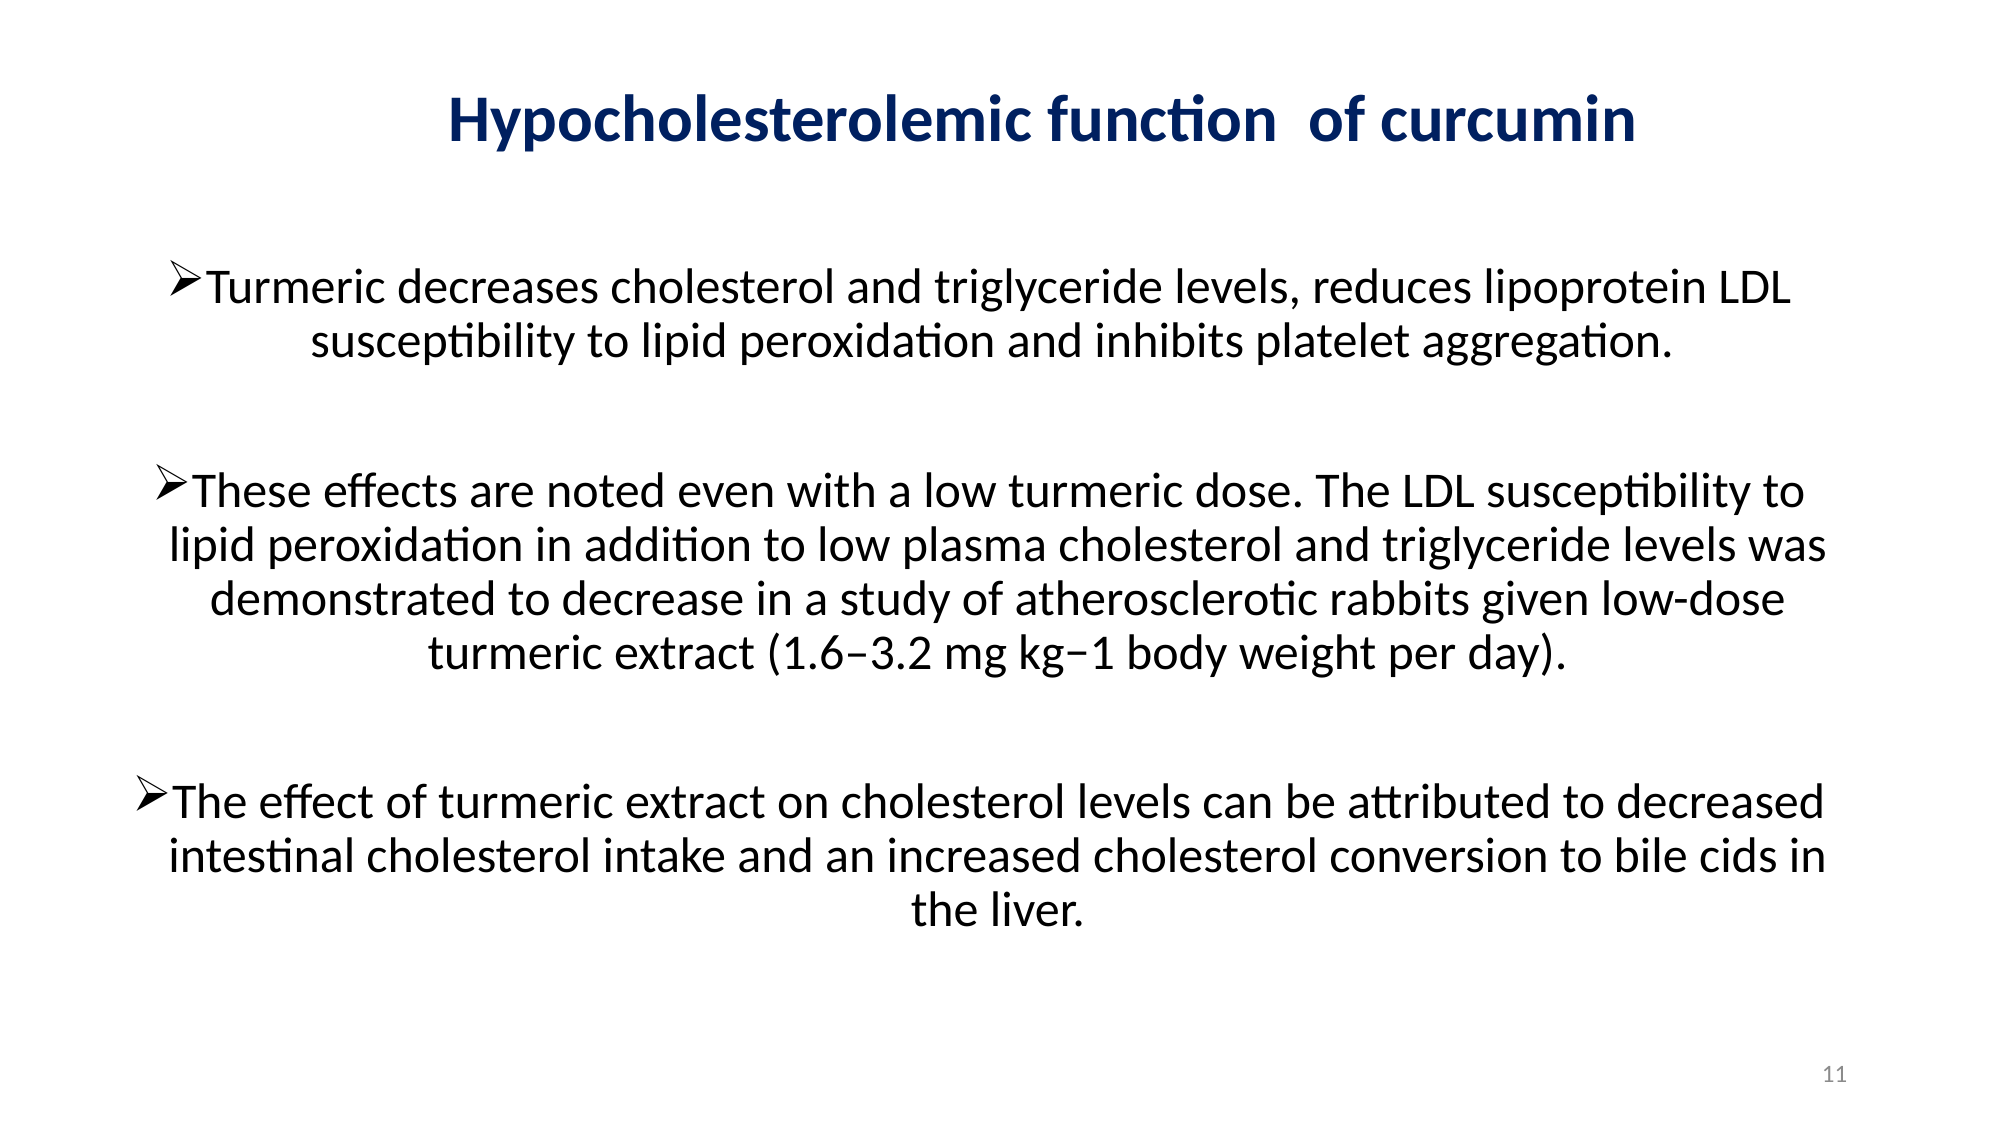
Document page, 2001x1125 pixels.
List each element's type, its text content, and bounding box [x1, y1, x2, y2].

slide_number 11 [1412, 1042, 1863, 1103]
text_box Hypocholesterolemic function of curcumin [433, 67, 1653, 163]
list Turmeric decreases cholesterol and triglyceride levels, reduces lipoprotein LDL susceptibility to lipid peroxidation and inhibits platelet aggregation. These effects are noted even with a low turmeric dose. The LDL susceptibility to lipid peroxidation in addition to low plasma cholesterol and triglyceride levels was demonstrated to decrease in a study of atherosclerotic rabbits given low-dose turmeric extract (1.6–3.2 mg kg−1 body weight per day). The effect of turmeric extract on cholesterol levels can be attributed to decreased intestinal cholesterol intake and an increased cholesterol conversion to bile cids in the liver. [95, 253, 1863, 1125]
